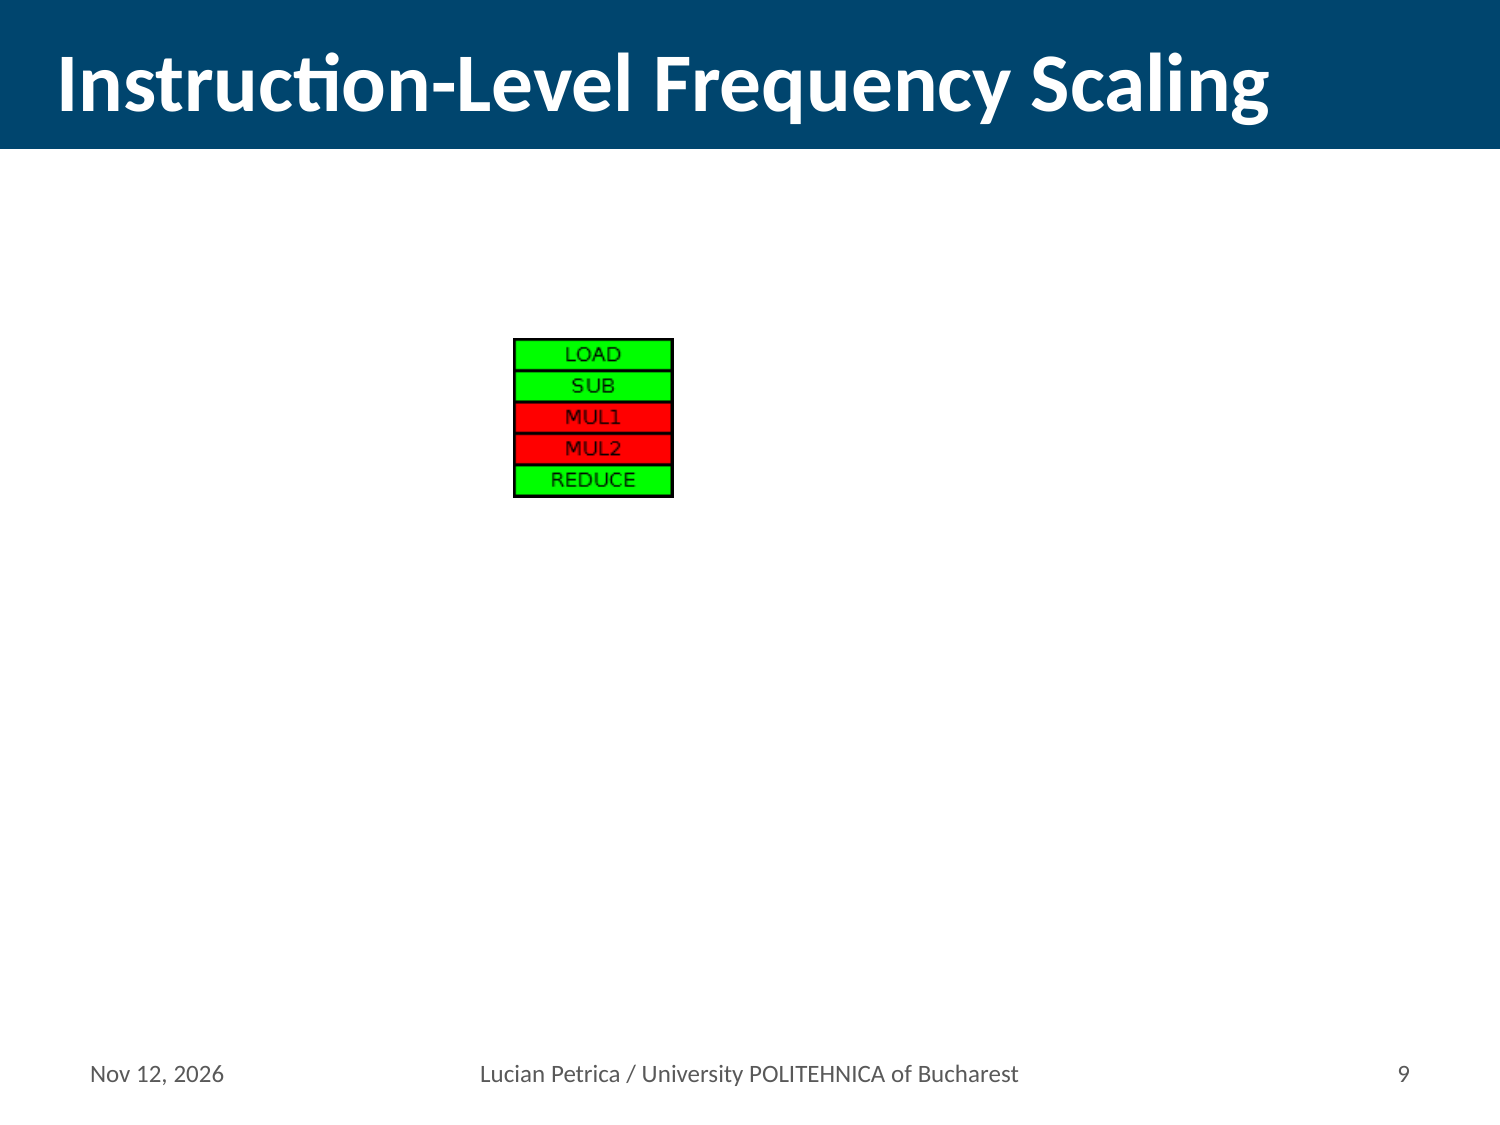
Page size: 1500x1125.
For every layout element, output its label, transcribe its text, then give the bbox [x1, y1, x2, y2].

title Instruction-Level Frequency Scaling [41, 15, 1459, 142]
slide_number 11-Mar-15 [75, 1042, 254, 1103]
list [513, 337, 674, 498]
slide_number 8 [1246, 1042, 1425, 1103]
footer Lucian Petrica / University POLITEHNICA of Bucharest [277, 1042, 1223, 1103]
